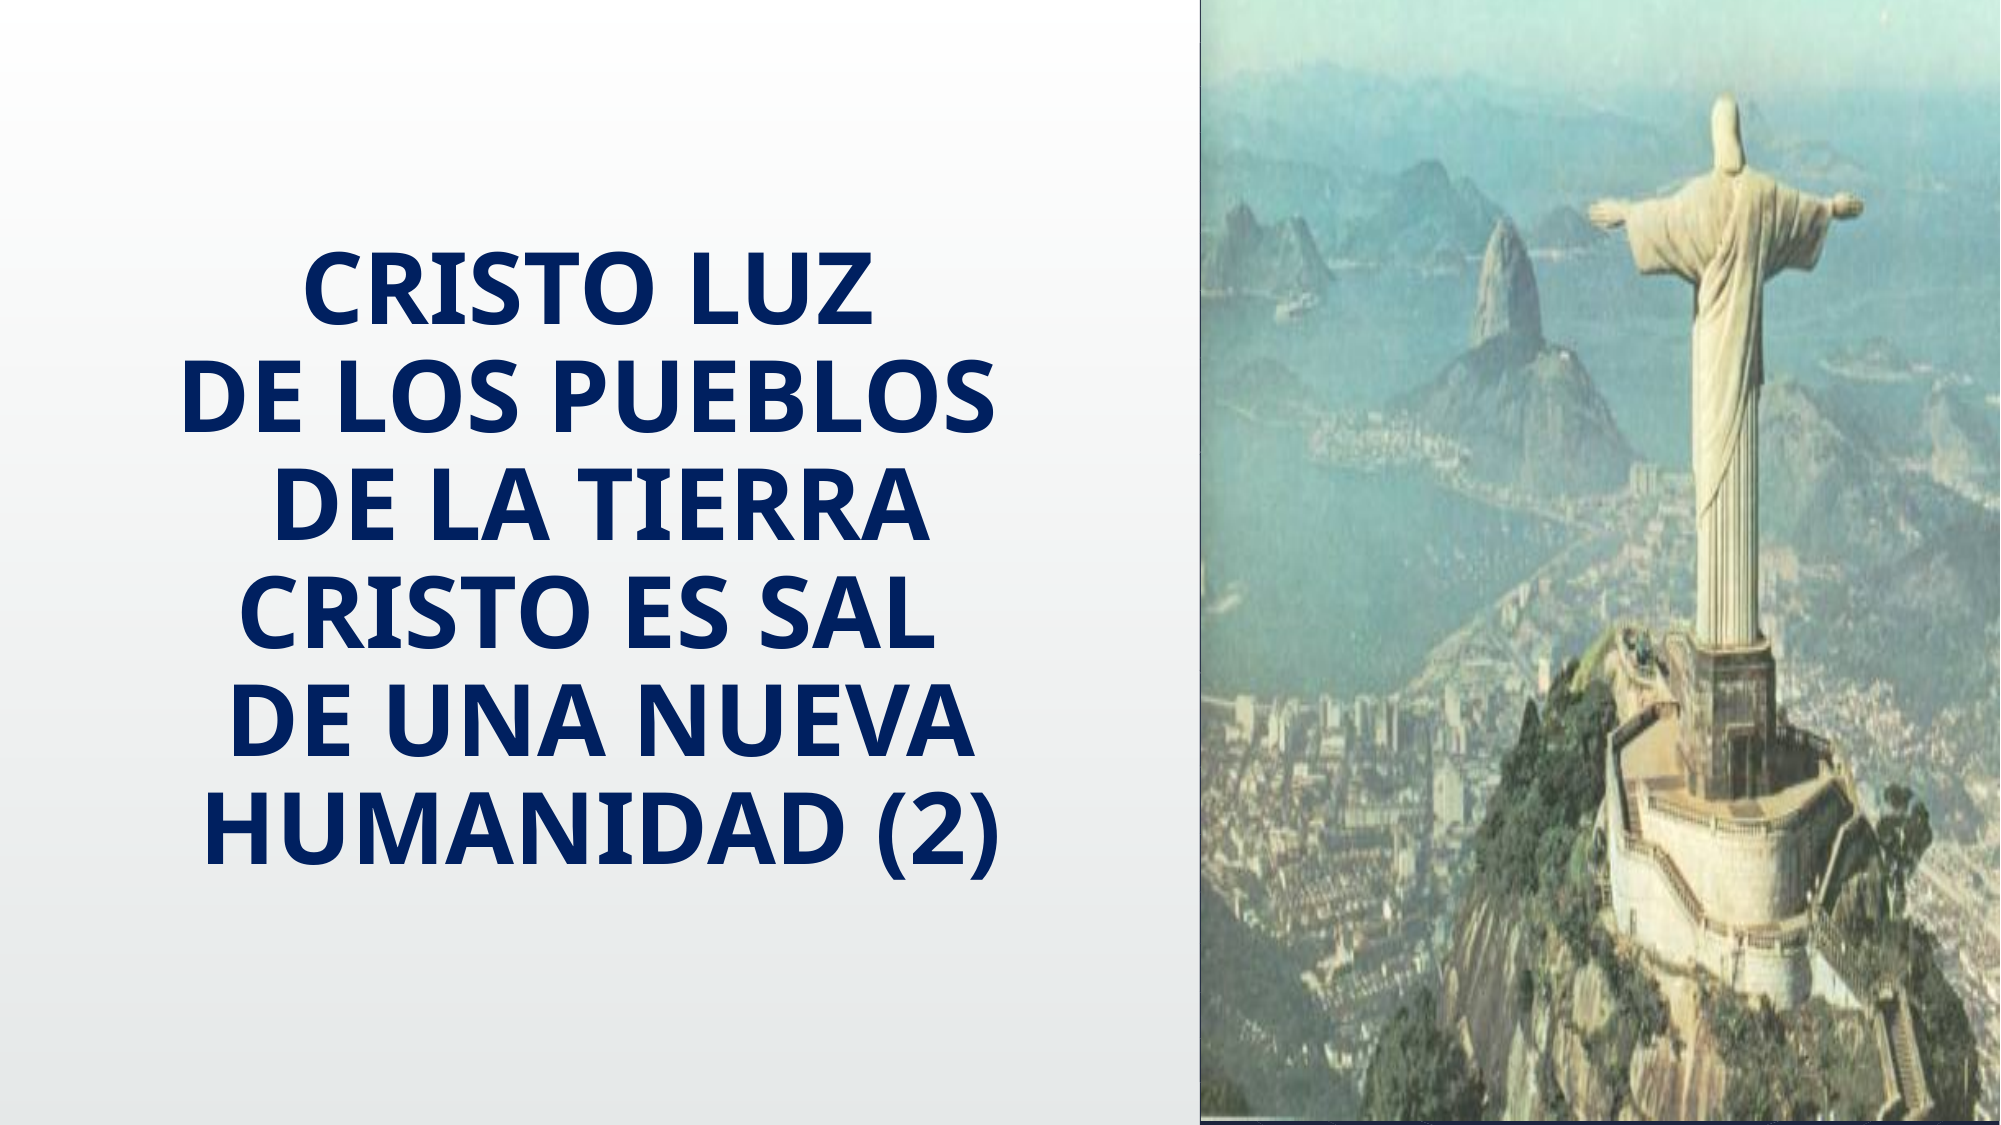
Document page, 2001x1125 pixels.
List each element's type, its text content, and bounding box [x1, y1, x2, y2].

picture [1200, 0, 2000, 1125]
title CRISTO LUZ DE LOS PUEBLOS DE LA TIERRA CRISTO ES SAL DE UNA NUEVA HUMANIDAD (2) [0, 0, 1200, 1125]
